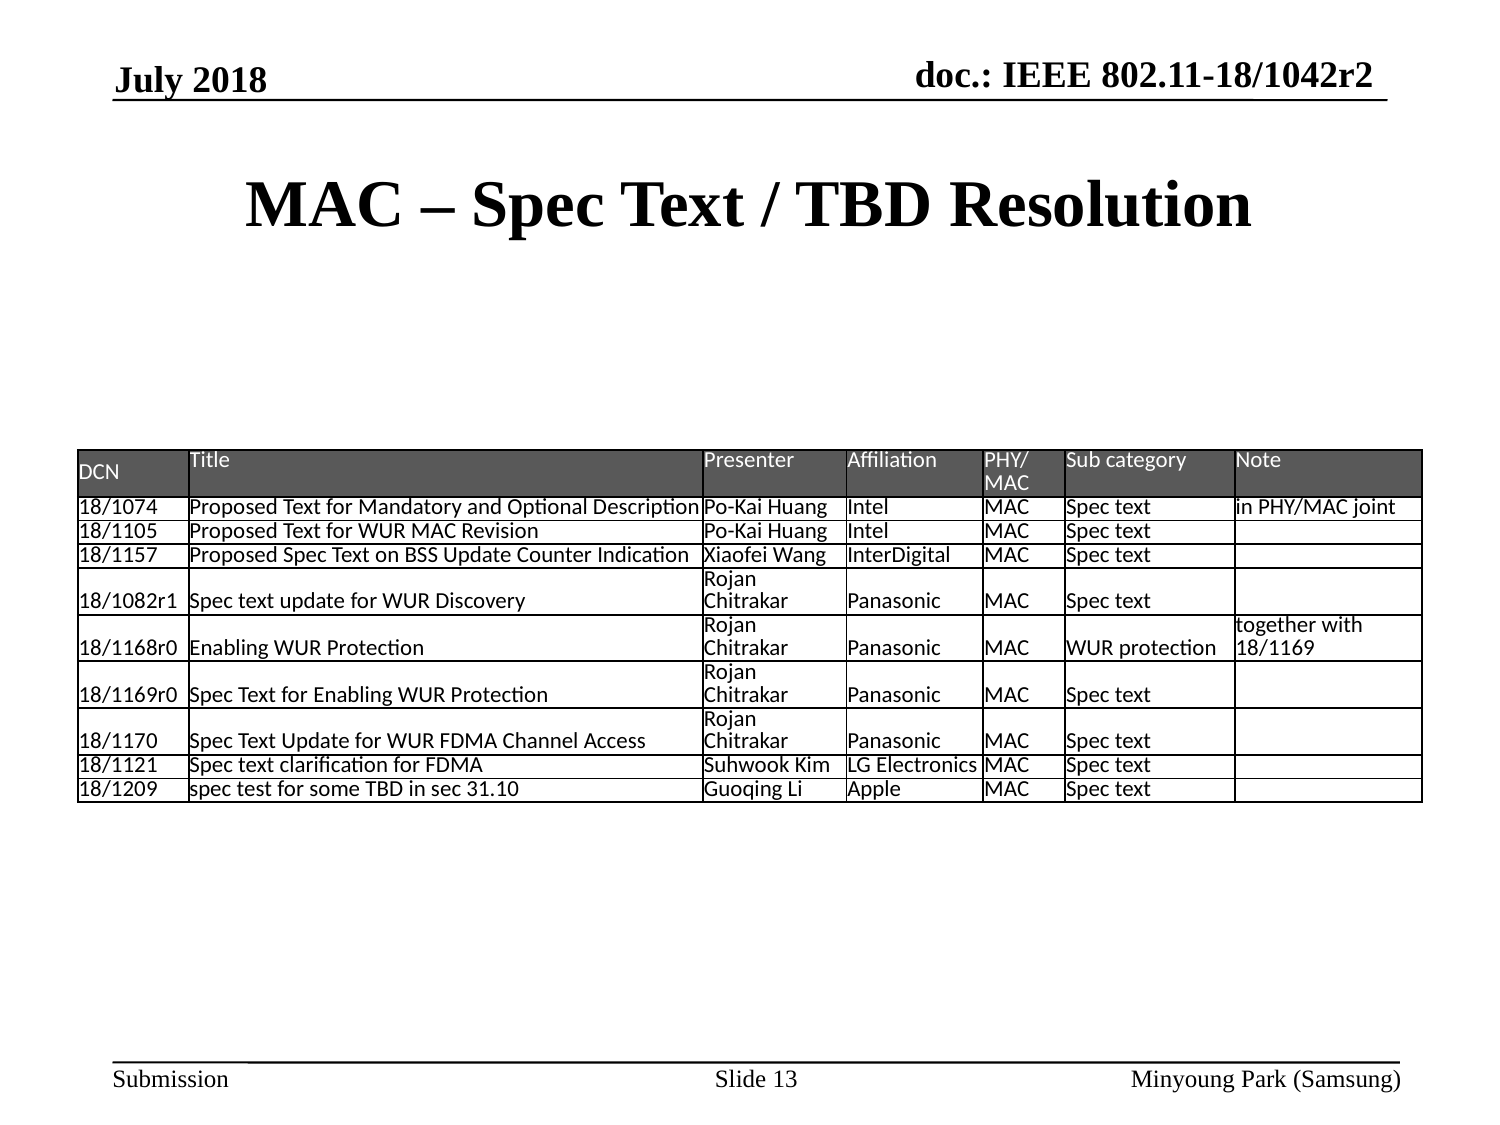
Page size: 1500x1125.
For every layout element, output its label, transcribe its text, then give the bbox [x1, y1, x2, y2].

table_cell together with 18/1169 [1236, 616, 1421, 660]
table_cell 18/1105 [79, 521, 188, 543]
table_cell Panasonic [847, 662, 982, 707]
table_cell Rojan Chitrakar [704, 616, 846, 660]
table_cell Spec text update for WUR Discovery [190, 569, 702, 614]
table_cell Xiaofei Wang [704, 545, 846, 567]
title MAC – Spec Text / TBD Resolution [112, 112, 1388, 288]
table_cell Proposed Text for Mandatory and Optional Description [190, 498, 702, 520]
table_cell spec test for some TBD in sec 31.10 [190, 779, 702, 801]
table_cell [1236, 521, 1421, 543]
table_cell Spec text [1066, 498, 1234, 520]
table_cell Spec text clarification for FDMA [190, 756, 702, 778]
table_cell MAC [984, 756, 1064, 778]
table_cell [1236, 545, 1421, 567]
table_cell [1236, 756, 1421, 778]
table_cell Spec Text Update for WUR FDMA Channel Access [190, 709, 702, 754]
table_cell 18/1074 [79, 498, 188, 520]
table_cell 18/1082r1 [79, 569, 188, 614]
table_header Note [1236, 451, 1421, 496]
table_cell MAC [984, 662, 1064, 707]
table_cell Po-Kai Huang [704, 521, 846, 543]
table_cell Enabling WUR Protection [190, 616, 702, 660]
table_cell Spec text [1066, 521, 1234, 543]
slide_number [114, 54, 335, 101]
table_cell Po-Kai Huang [704, 498, 846, 520]
table_cell Proposed Spec Text on BSS Update Counter Indication [190, 545, 702, 567]
table_cell 18/1209 [79, 779, 188, 801]
table_cell Apple [847, 779, 982, 801]
table_cell [1236, 779, 1421, 801]
table_cell 18/1168r0 [79, 616, 188, 660]
table_header DCN [79, 451, 188, 496]
table_cell Rojan Chitrakar [704, 709, 846, 754]
table_cell 18/1170 [79, 709, 188, 754]
table_cell Panasonic [847, 709, 982, 754]
table_cell Spec text [1066, 756, 1234, 778]
table_cell Rojan Chitrakar [704, 569, 846, 614]
table_cell MAC [984, 498, 1064, 520]
table_cell Rojan Chitrakar [704, 662, 846, 707]
table_header Sub category [1066, 451, 1234, 496]
table_cell [1236, 569, 1421, 614]
table_cell MAC [984, 779, 1064, 801]
table_cell Spec text [1066, 779, 1234, 801]
table_cell Spec text [1066, 569, 1234, 614]
table_cell MAC [984, 709, 1064, 754]
table_cell 18/1169r0 [79, 662, 188, 707]
table_cell in PHY/MAC joint [1236, 498, 1421, 520]
table_cell MAC [984, 545, 1064, 567]
table_cell 18/1121 [79, 756, 188, 778]
table_cell Intel [847, 498, 982, 520]
table_cell InterDigital [847, 545, 982, 567]
table_cell [1236, 709, 1421, 754]
table_header PHY/MAC [984, 451, 1064, 496]
table_cell MAC [984, 569, 1064, 614]
table_cell LG Electronics [847, 756, 982, 778]
table_cell Spec text [1066, 545, 1234, 567]
table_cell Spec text [1066, 662, 1234, 707]
table_header Affiliation [847, 451, 982, 496]
table_cell [1236, 662, 1421, 707]
table_cell Proposed Text for WUR MAC Revision [190, 521, 702, 543]
table_cell Spec text [1066, 709, 1234, 754]
footer Minyoung Park (Samsung) [949, 1061, 1402, 1093]
table_header Title [190, 451, 702, 496]
table_cell Intel [847, 521, 982, 543]
table_cell Guoqing Li [704, 779, 846, 801]
slide_number Slide 13 [712, 1061, 800, 1093]
table_cell 18/1157 [79, 545, 188, 567]
table_cell MAC [984, 616, 1064, 660]
table_cell MAC [984, 521, 1064, 543]
table_header Presenter [704, 451, 846, 496]
table_cell Suhwook Kim [704, 756, 846, 778]
table_cell Spec Text for Enabling WUR Protection [190, 662, 702, 707]
table_cell WUR protection [1066, 616, 1234, 660]
table_cell Panasonic [847, 569, 982, 614]
table_cell Panasonic [847, 616, 982, 660]
